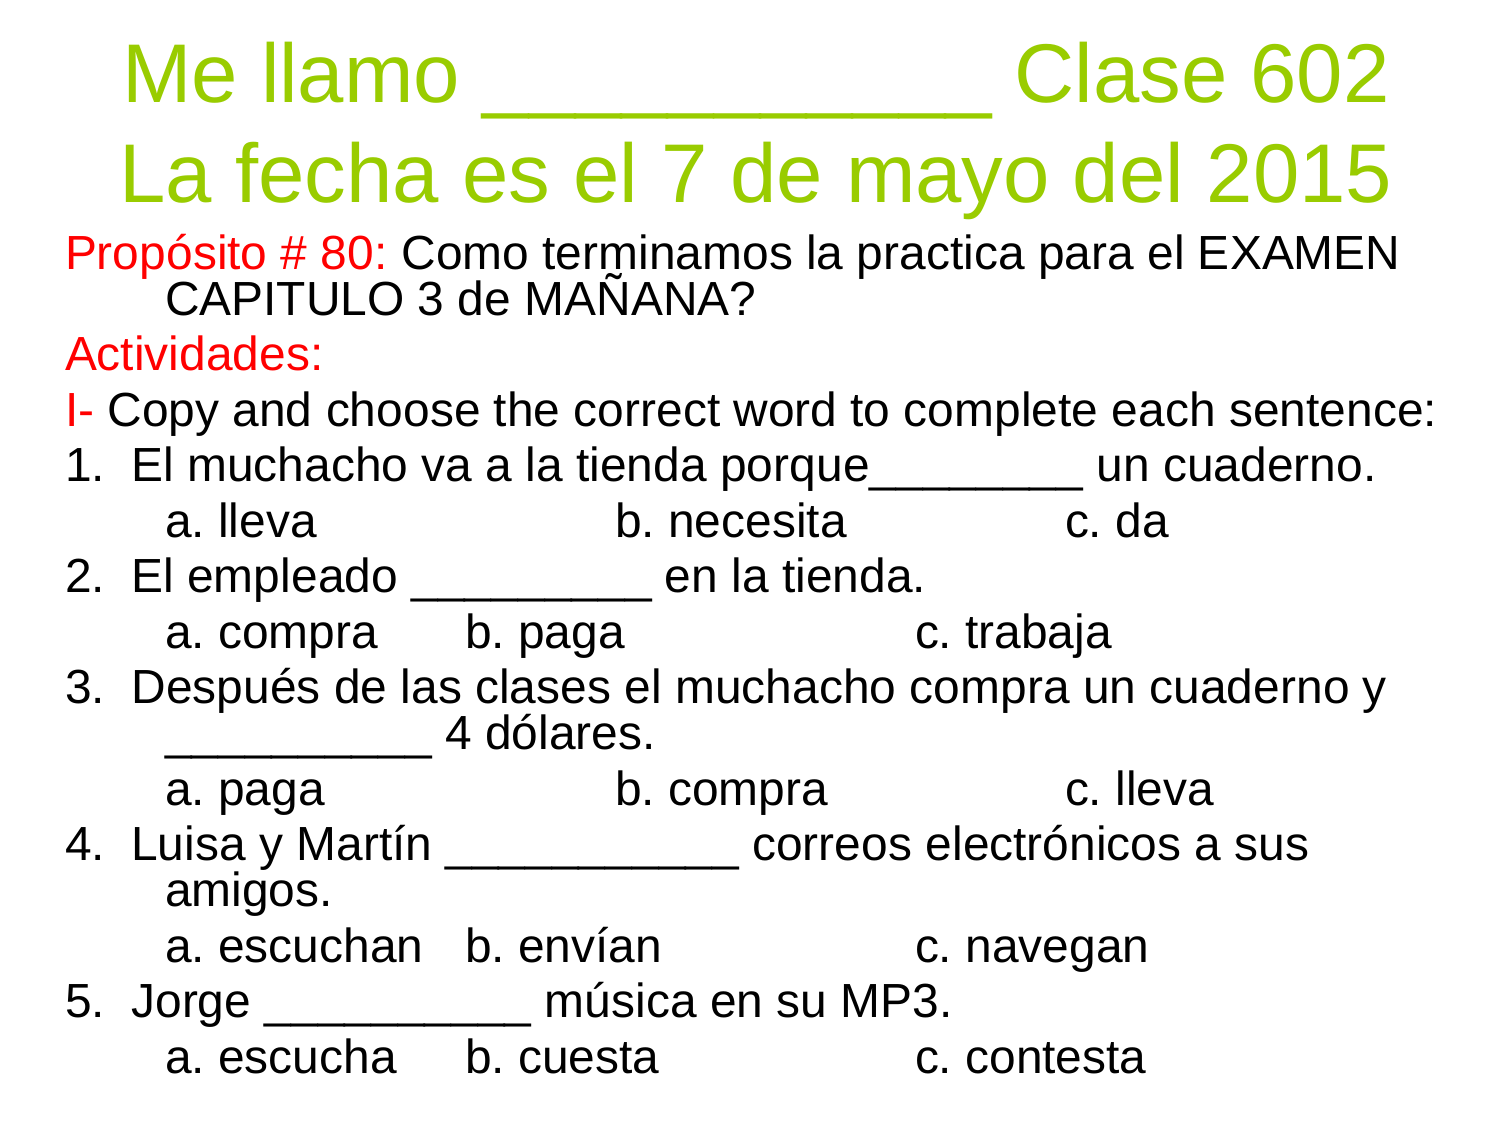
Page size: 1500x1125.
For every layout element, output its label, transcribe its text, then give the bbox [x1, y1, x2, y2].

title Me llamo ___________ Clase 602 La fecha es el 7 de mayo del 2015 [62, 24, 1450, 213]
list Propósito # 80: Como terminamos la practica para el EXAMEN CAPITULO 3 de MAÑANA? Actividades: I- Copy and choose the correct word to complete each sentence: 1. El muchacho va a la tienda porque________ un cuaderno. a. lleva b. necesita c. da 2. El empleado _________ en la tienda. a. compra b. paga c. trabaja 3. Después de las clases el muchacho compra un cuaderno y __________ 4 dólares. a. paga b. compra c. lleva 4. Luisa y Martín ___________ correos electrónicos a sus amigos. a. escuchan b. envían c. navegan 5. Jorge __________ música en su MP3. a. escucha b. cuesta c. contesta [50, 224, 1463, 1088]
